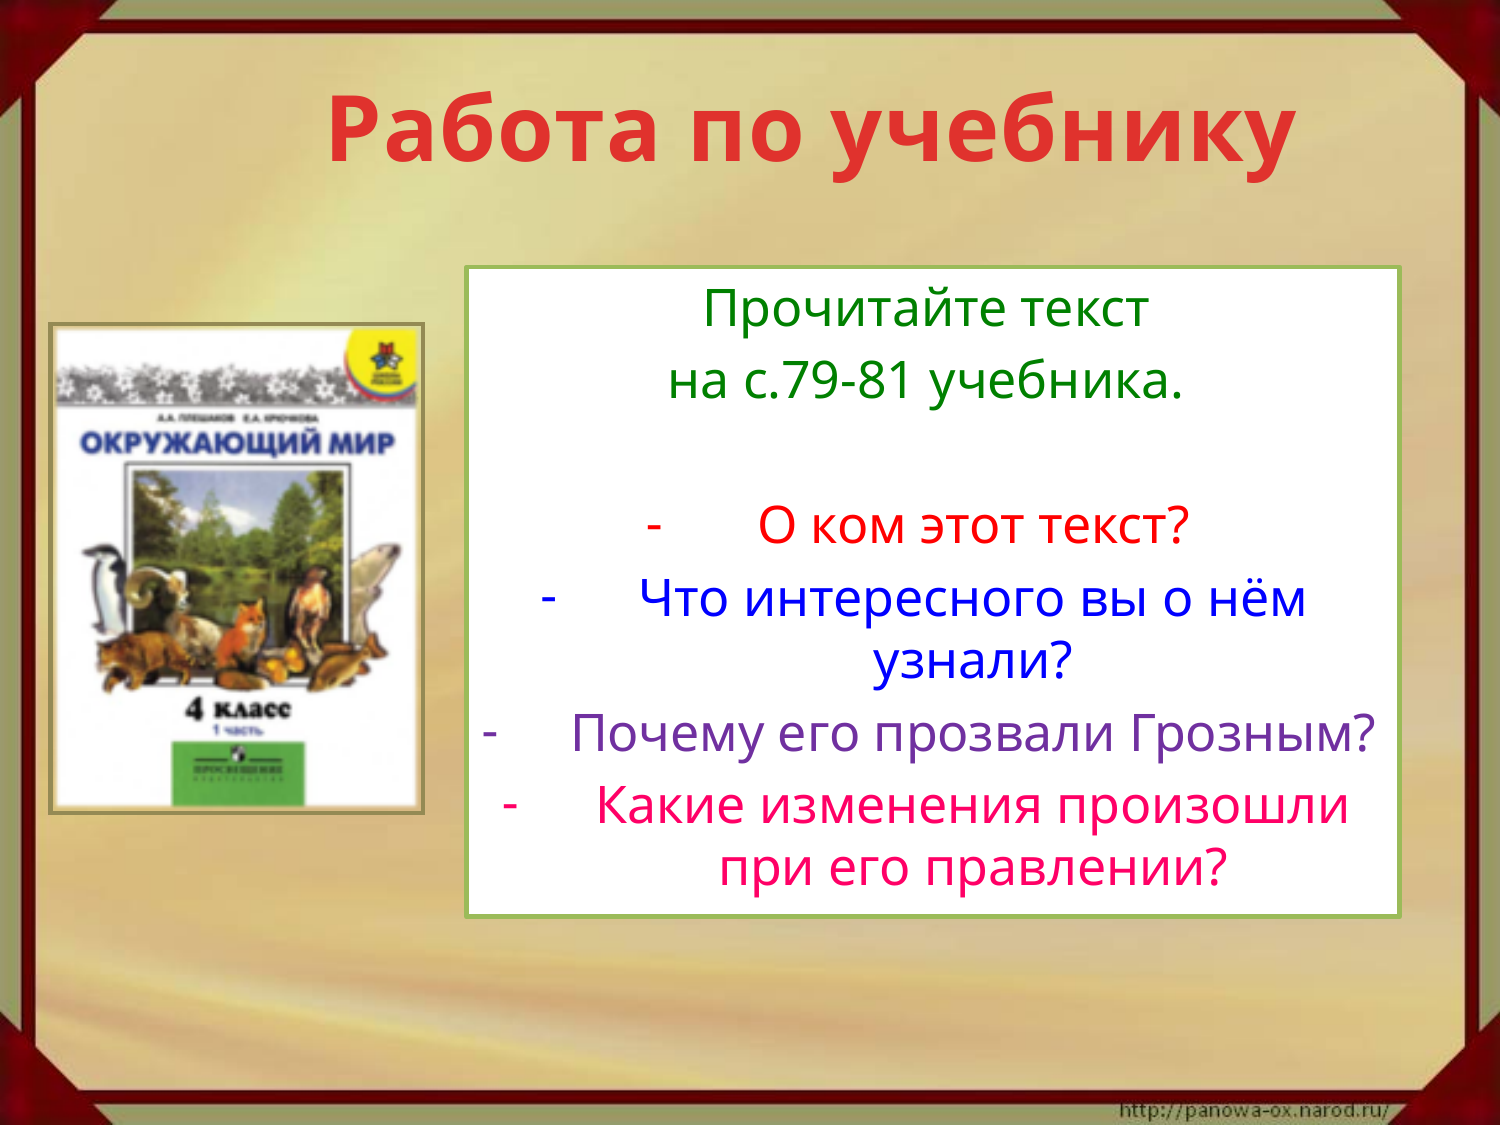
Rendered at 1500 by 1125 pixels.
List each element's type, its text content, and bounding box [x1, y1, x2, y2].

title Работа по учебнику [112, 30, 1463, 219]
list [52, 326, 421, 811]
picture [0, 0, 1500, 1125]
list Прочитайте текст на с.79-81 учебника. О ком этот текст? Что интересного вы о нём узнали? Почему его прозвали Грозным? Какие изменения произошли при его правлении? [464, 265, 1402, 919]
